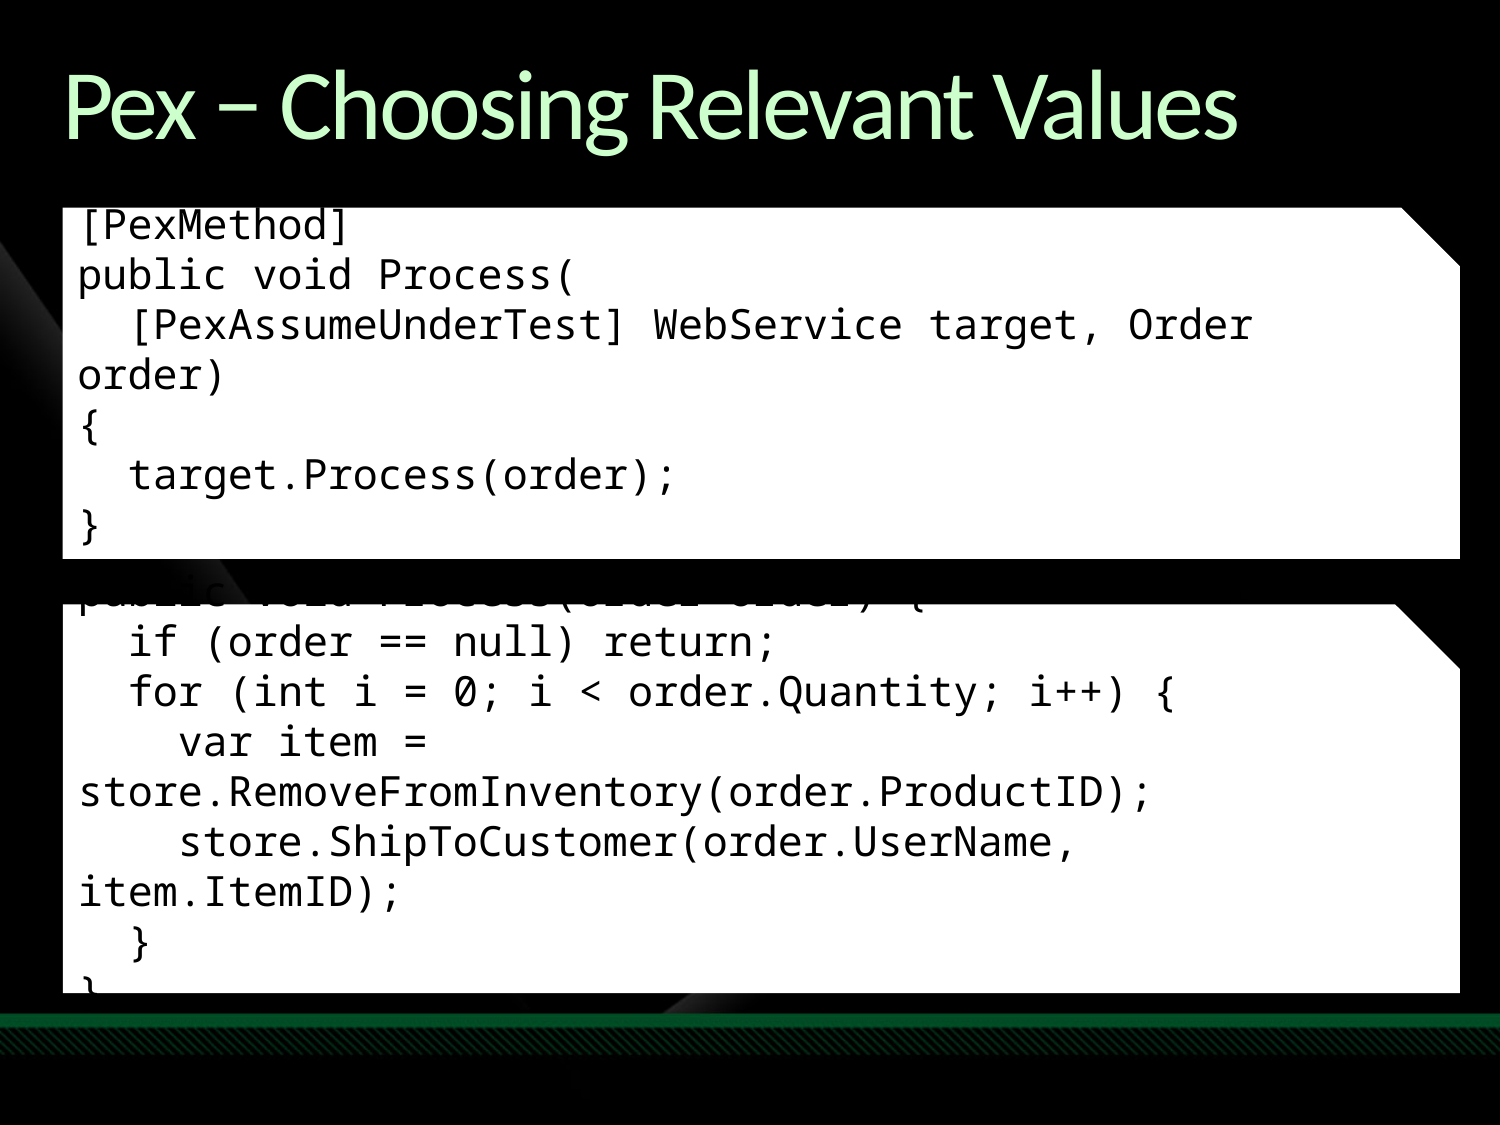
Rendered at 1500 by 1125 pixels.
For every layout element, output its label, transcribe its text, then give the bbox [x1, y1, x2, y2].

text_box [PexMethod] public void Process( [PexAssumeUnderTest] WebService target, Order order) { target.Process(order); } [58, 203, 1465, 564]
picture [0, 0, 1500, 1125]
title Pex − Choosing Relevant Values [62, 53, 1438, 144]
text_box public void Process(Order order) { if (order == null) return; for (int i = 0; i < order.Quantity; i++) { var item = store.RemoveFromInventory(order.ProductID); store.ShipToCustomer(order.UserName, item.ItemID); } } [58, 599, 1465, 998]
